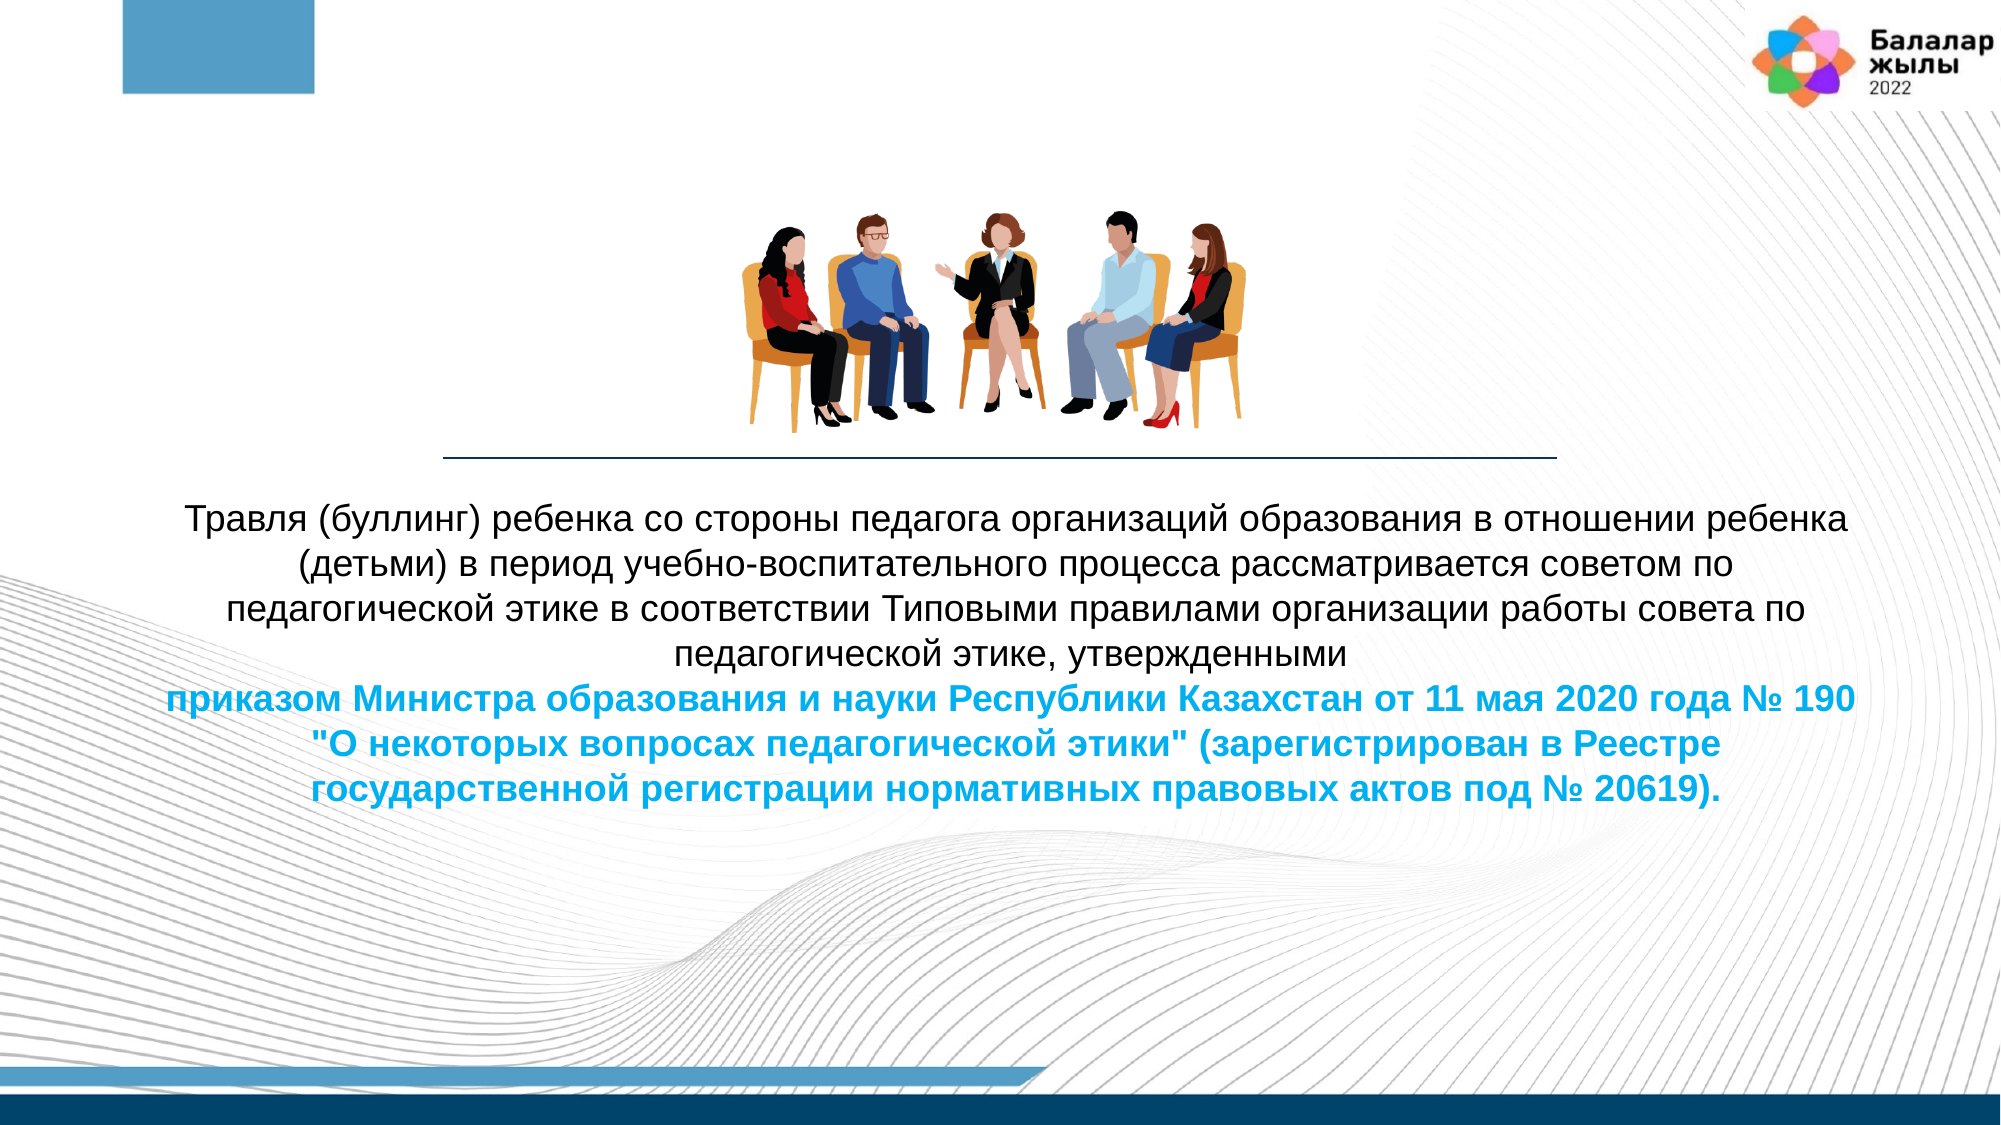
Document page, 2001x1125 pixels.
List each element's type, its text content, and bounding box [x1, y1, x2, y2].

text_box Травля (буллинг) ребенка со стороны педагога организаций образования в отношении ребенка (детьми) в период учебно-воспитательного процесса рассматривается советом по педагогической этике в соответствии Типовыми правилами организации работы совета по педагогической этике, утвержденными приказом Министра образования и науки Республики Казахстан от 11 мая 2020 года № 190 "О некоторых вопросах педагогической этики" (зарегистрирован в Реестре государственной регистрации нормативных правовых актов под № 20619). [144, 486, 1889, 846]
picture [0, 0, 2001, 1125]
